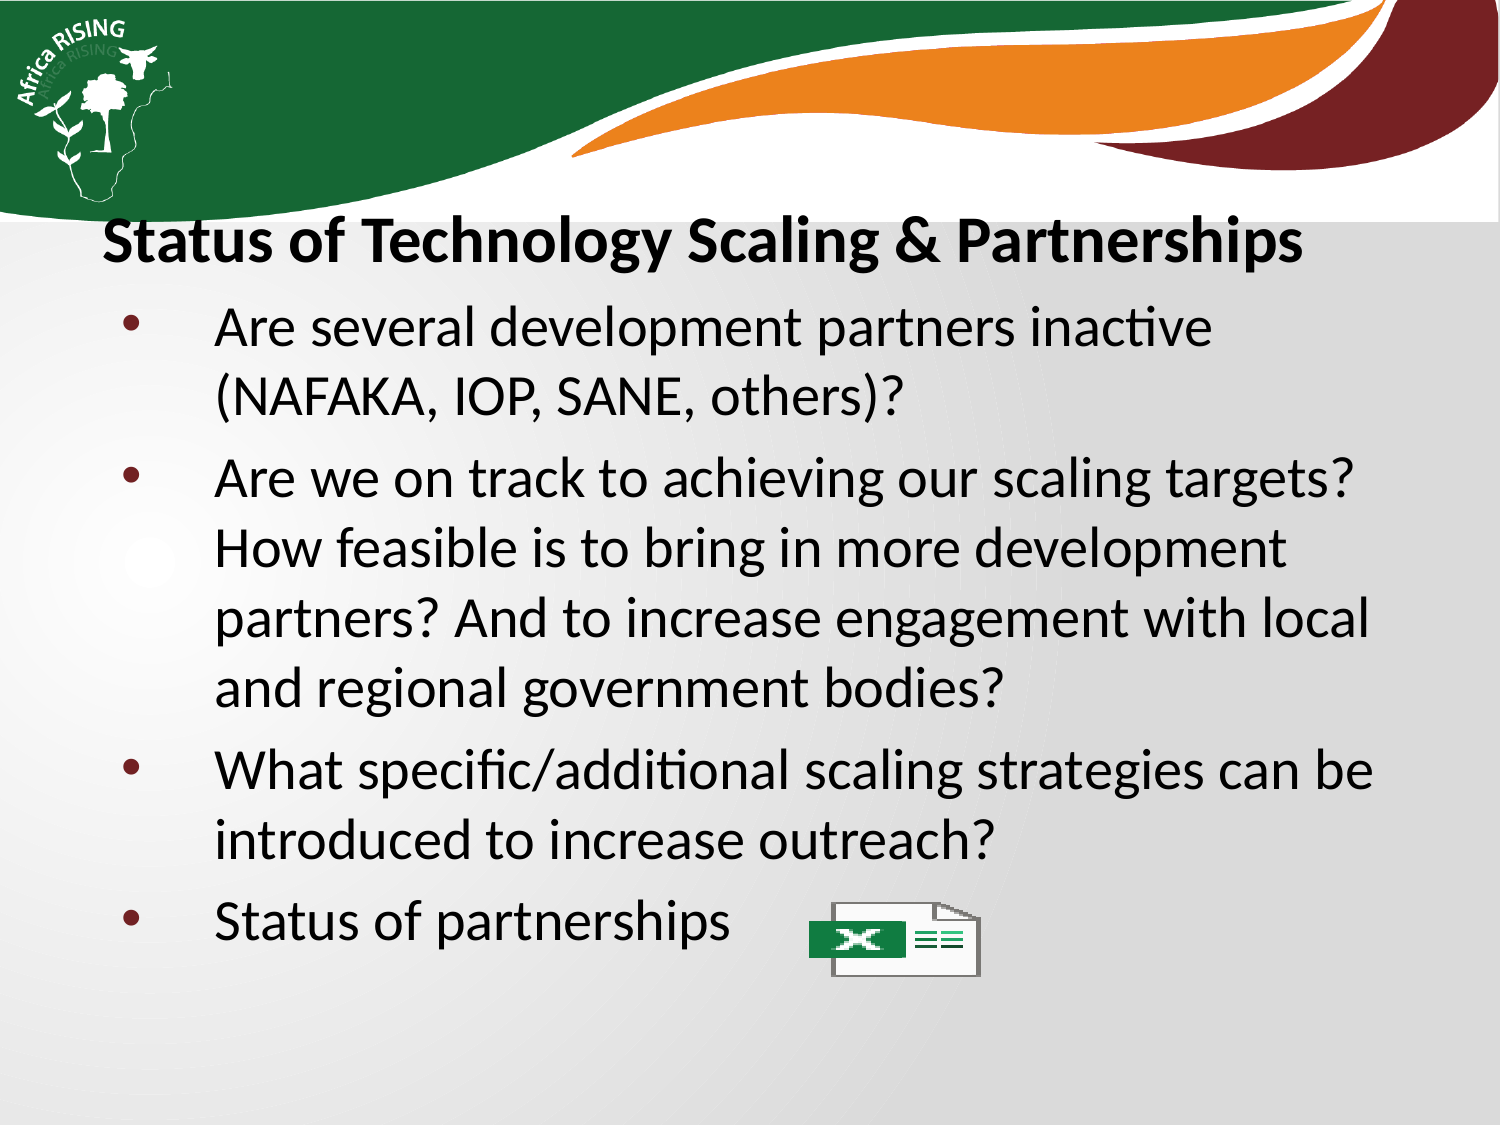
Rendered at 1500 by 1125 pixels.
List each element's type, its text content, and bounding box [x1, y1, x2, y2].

list Status of Technology Scaling & Partnerships Are several development partners inactive (NAFAKA, IOP, SANE, others)? Are we on track to achieving our scaling targets? How feasible is to bring in more development partners? And to increase engagement with local and regional government bodies? What specific/additional scaling strategies can be introduced to increase outreach? Status of partnerships [87, 188, 1461, 1063]
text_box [774, 899, 1038, 1113]
picture [0, 0, 1499, 222]
